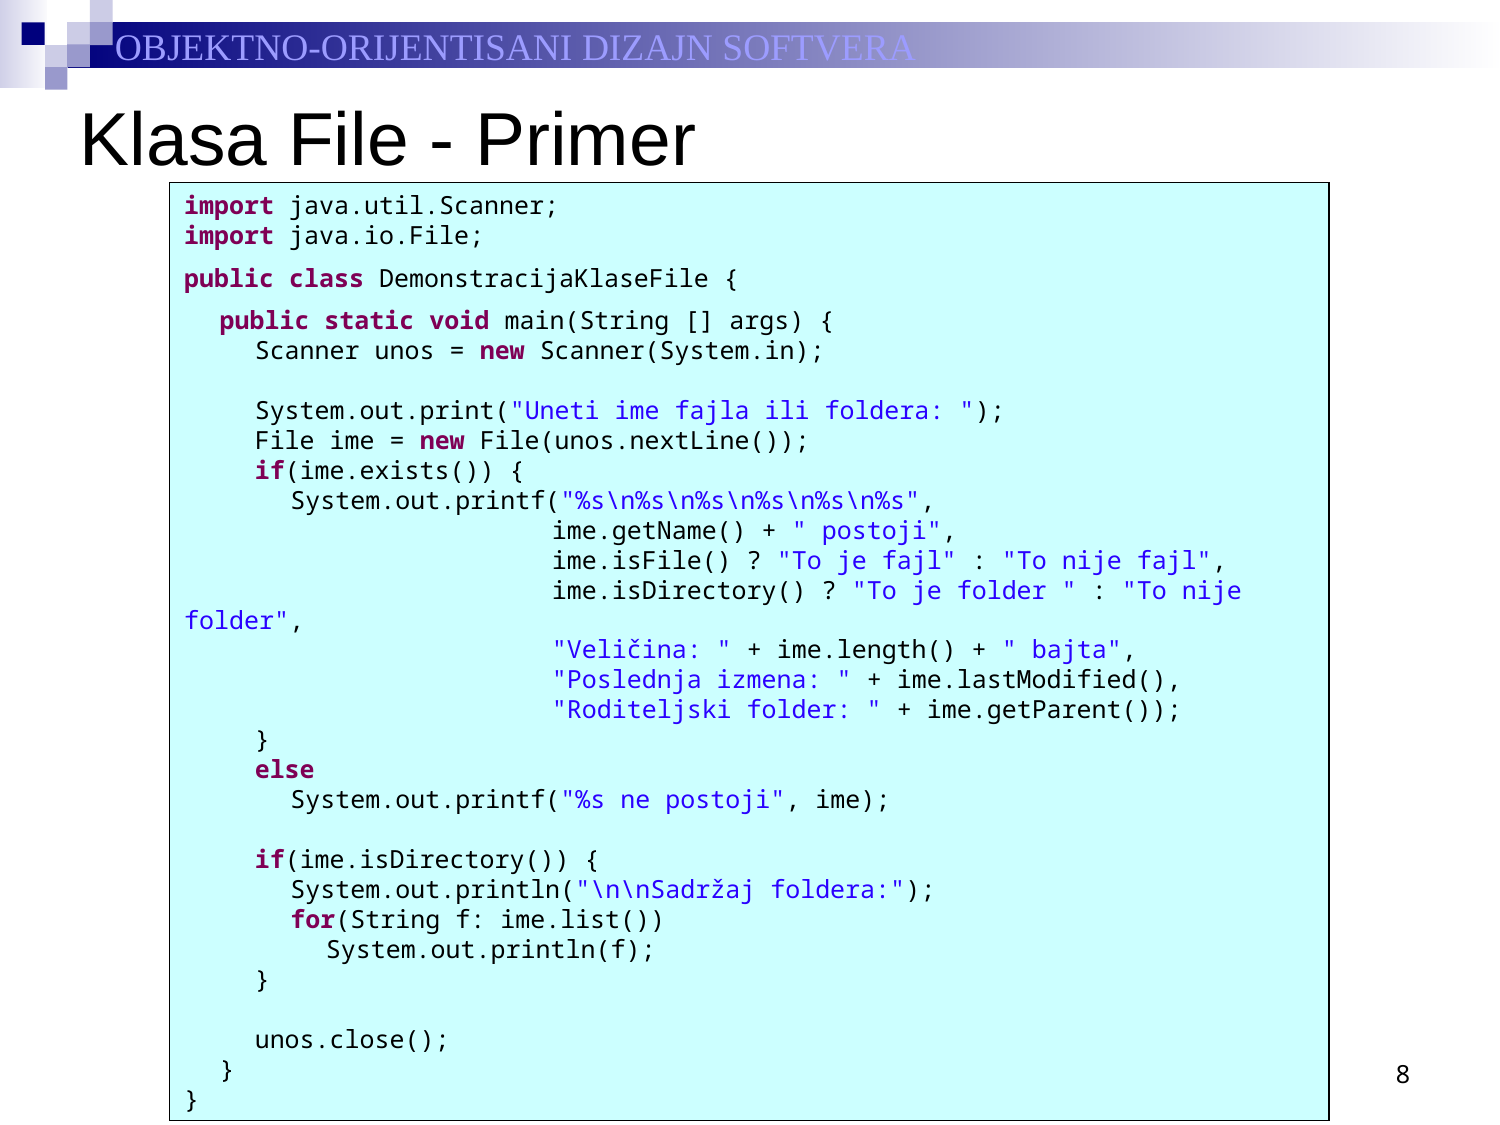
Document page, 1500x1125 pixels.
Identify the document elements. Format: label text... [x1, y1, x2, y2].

slide_number 8 [1329, 1024, 1426, 1101]
title Klasa File - Primer [64, 86, 869, 185]
text_box import java.util.Scanner; import java.io.File; public class DemonstracijaKlaseFile { public static void main(String [] args) { Scanner unos = new Scanner(System.in); System.out.print("Uneti ime fajla ili foldera: "); File ime = new File(unos.nextLine()); if(ime.exists()) { System.out.printf("%s\n%s\n%s\n%s\n%s\n%s", ime.getName() + " postoji", ime.isFile() ? "To je fajl" : "To nije fajl", ime.isDirectory() ? "To je folder " : "To nije folder", "Veličina: " + ime.length() + " bajta", "Poslednja izmena: " + ime.lastModified(), "Roditeljski folder: " + ime.getParent()); } else System.out.printf("%s ne postoji", ime); if(ime.isDirectory()) { System.out.println("\n\nSadržaj foldera:"); for(String f: ime.list()) System.out.println(f); } unos.close(); } } [169, 182, 1329, 1121]
